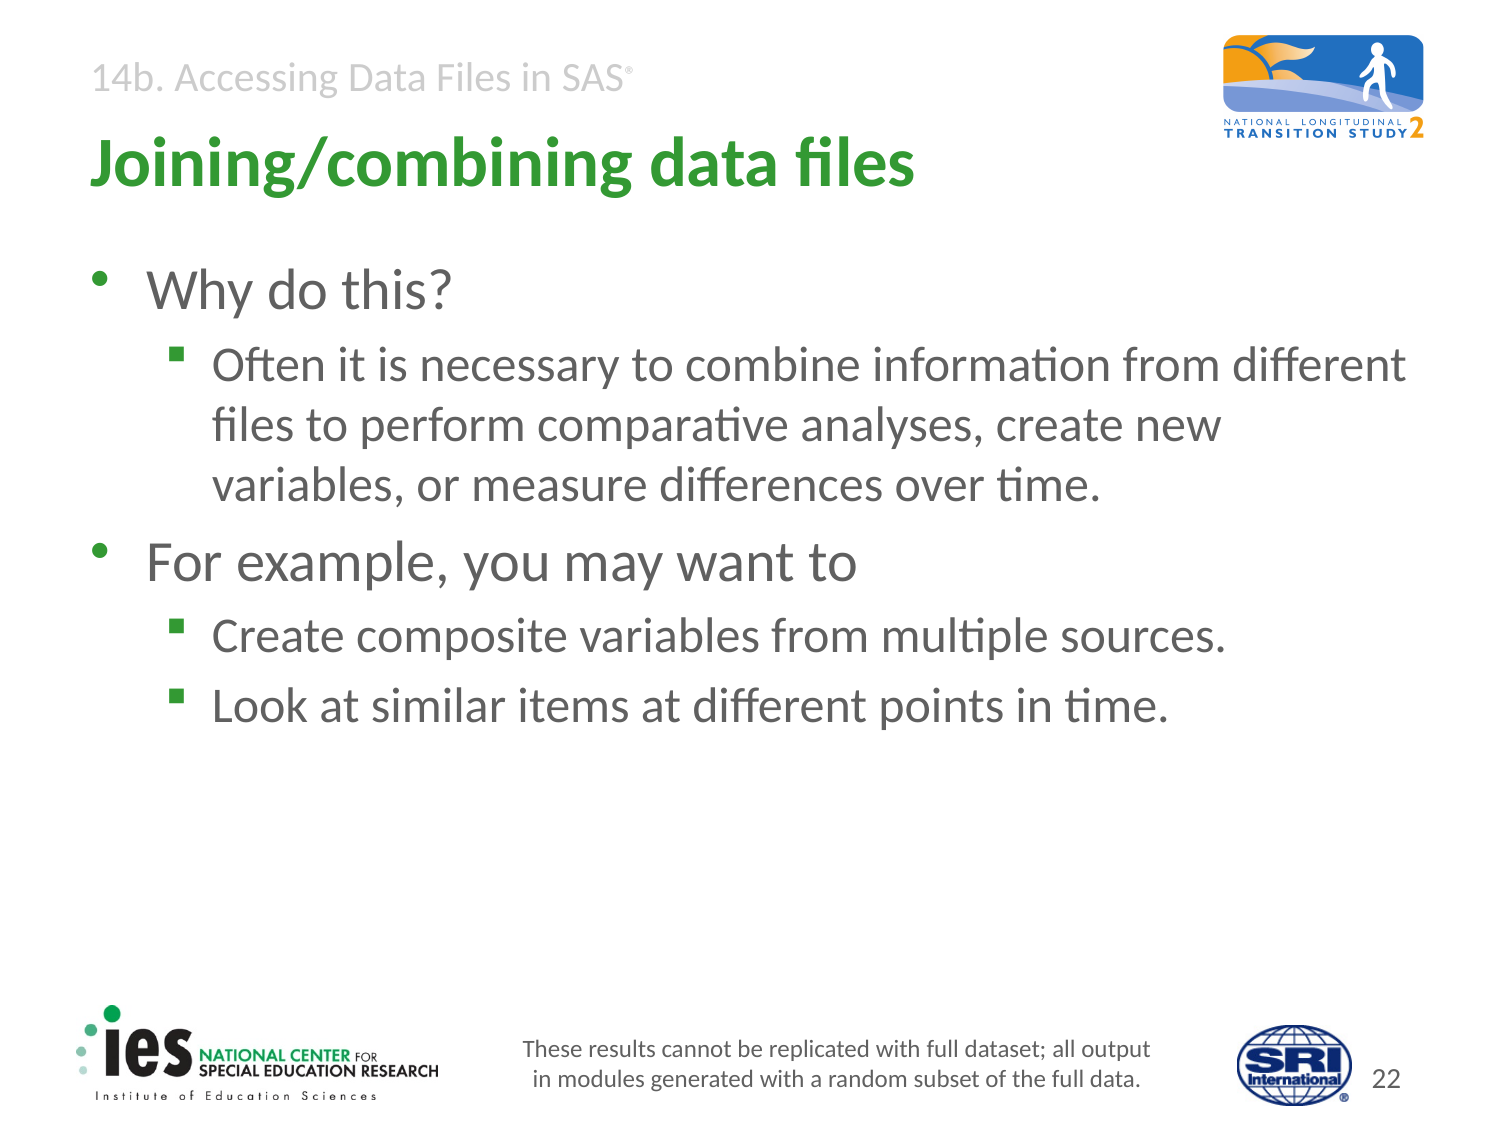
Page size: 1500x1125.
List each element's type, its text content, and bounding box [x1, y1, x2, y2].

picture [76, 1005, 438, 1100]
slide_number 21 [1312, 1051, 1417, 1125]
title Joining/combining data files [74, 90, 1426, 226]
picture [1237, 1025, 1352, 1106]
footer These results cannot be replicated with full dataset; all output in modules generated with a random subset of the full data. [437, 1024, 1238, 1104]
list Why do this? Often it is necessary to combine information from different files to perform comparative analyses, create new variables, or measure differences over time. For example, you may want to Create composite variables from multiple sources. Look at similar items at different points in time. [74, 243, 1426, 987]
